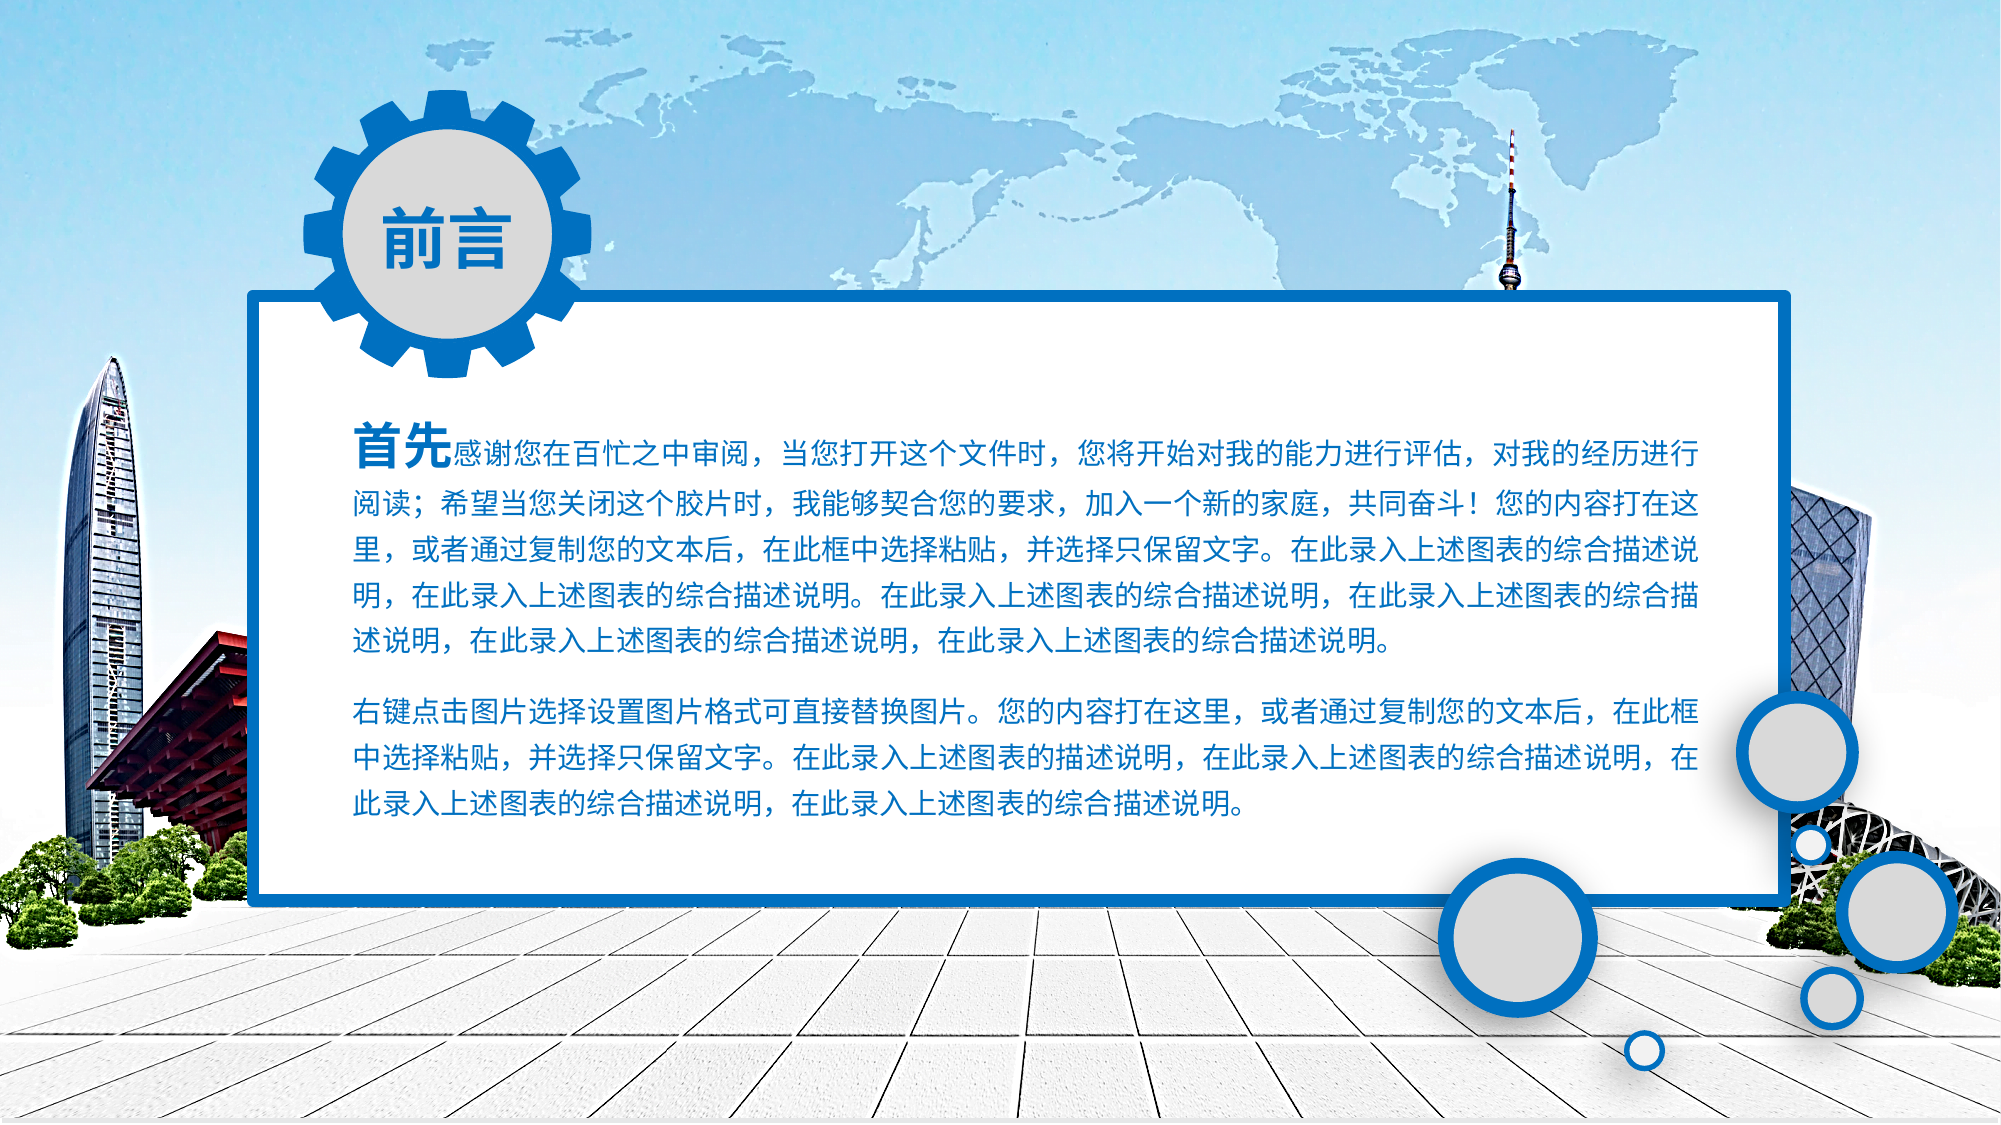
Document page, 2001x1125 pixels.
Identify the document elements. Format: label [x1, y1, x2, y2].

text_box [1792, 826, 1830, 864]
picture [0, 0, 2001, 1118]
text_box [1802, 968, 1862, 1029]
text_box [1837, 852, 1957, 972]
text_box [1738, 693, 1857, 812]
text_box [1626, 1032, 1663, 1070]
text_box [303, 89, 592, 379]
text_box [1439, 859, 1596, 1016]
